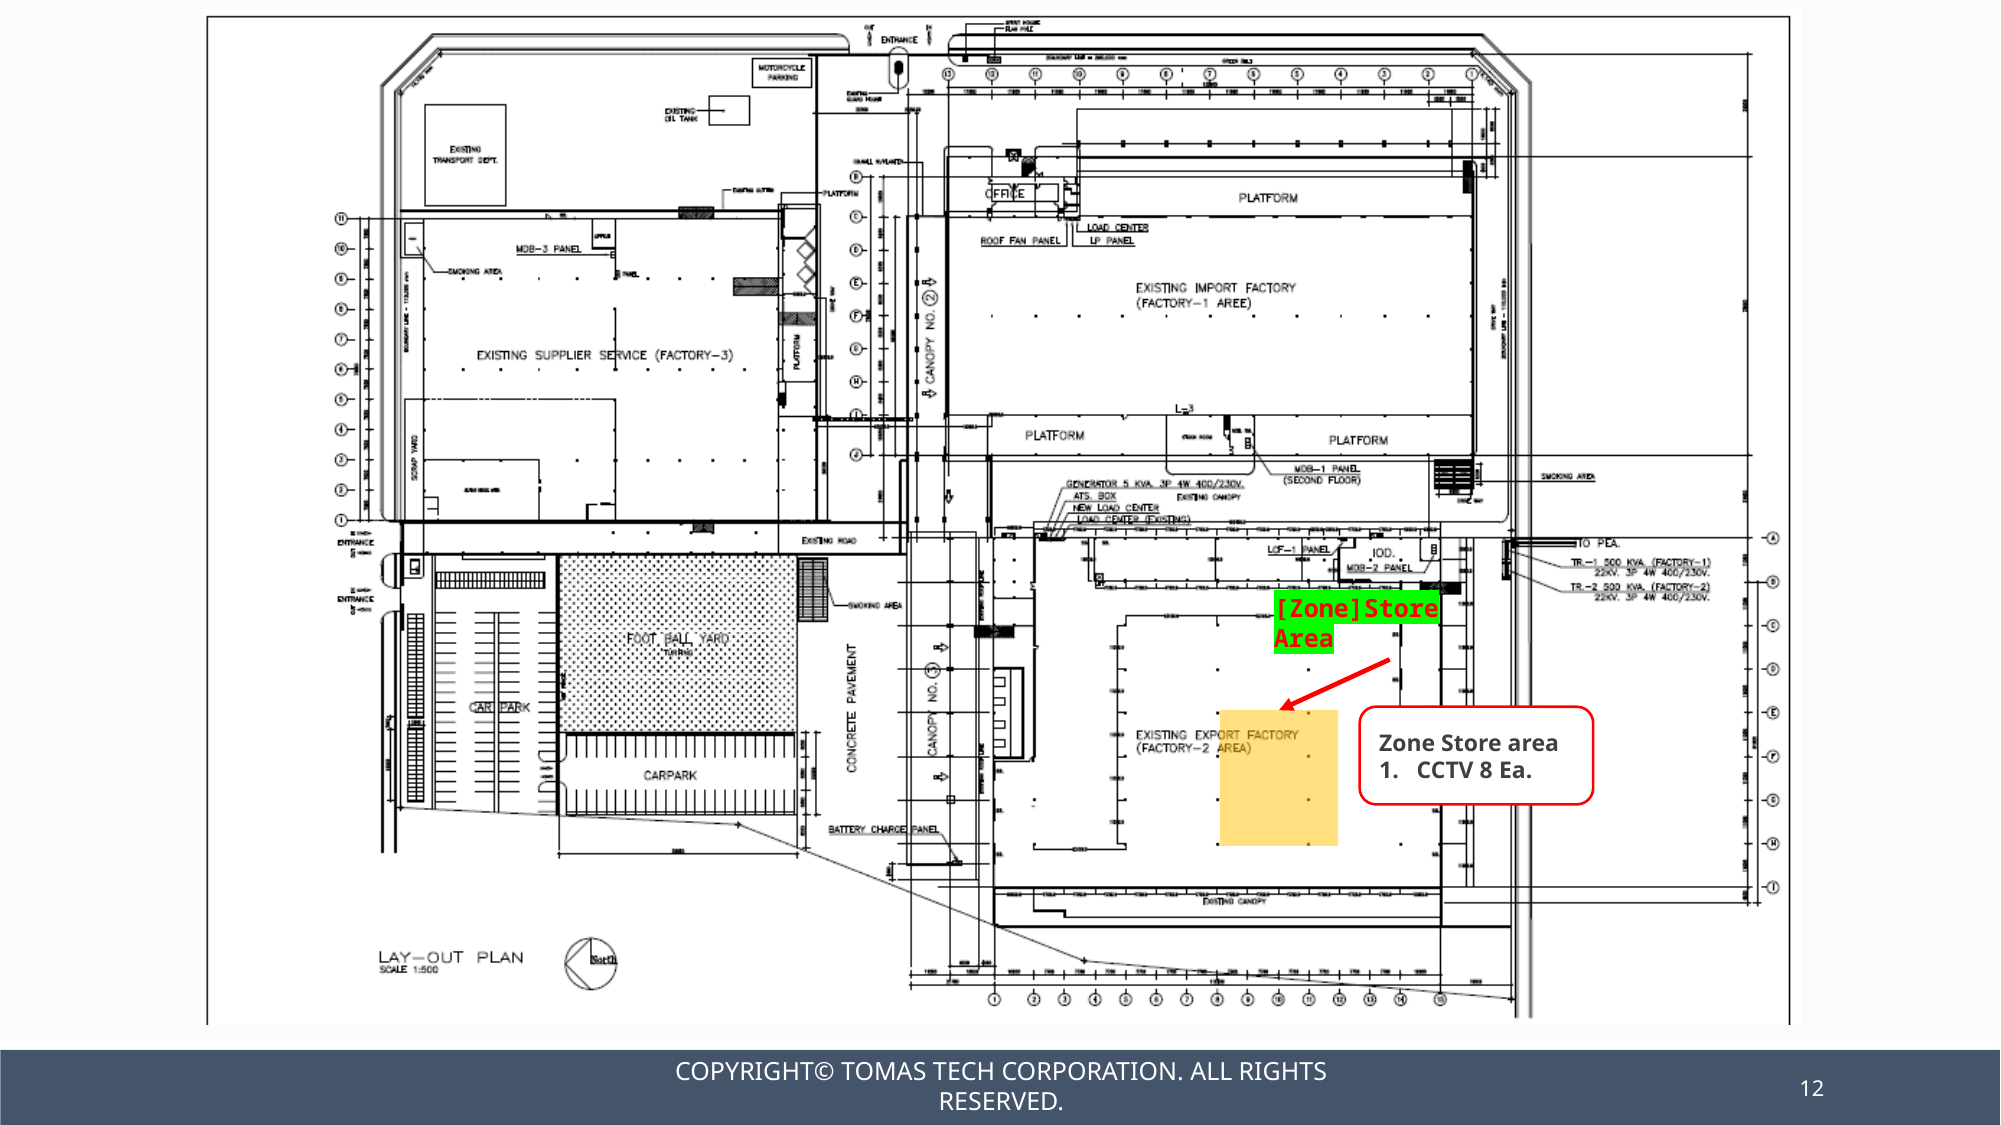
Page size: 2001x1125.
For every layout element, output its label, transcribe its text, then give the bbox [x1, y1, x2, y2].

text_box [1278, 629, 1391, 711]
slide_number 12 [1624, 1059, 1840, 1120]
picture [201, 9, 1803, 1025]
footer Copyright© TOMAS TECH CORPORATION. All rights reserved. [606, 1055, 1398, 1116]
